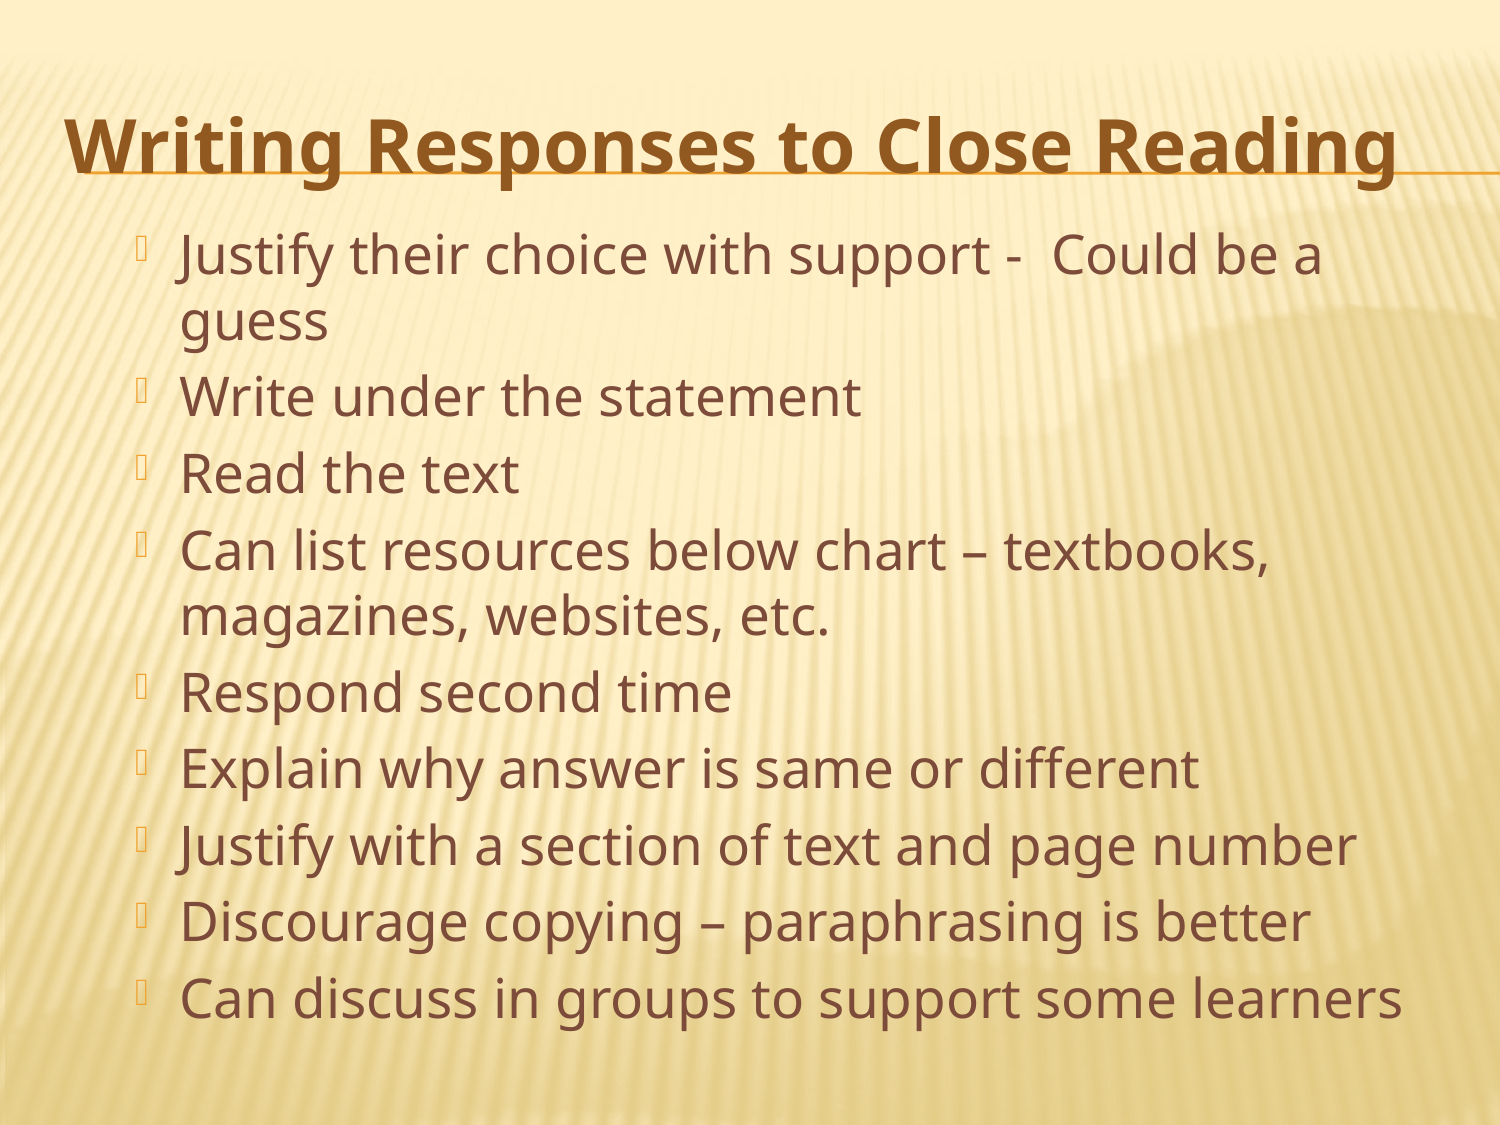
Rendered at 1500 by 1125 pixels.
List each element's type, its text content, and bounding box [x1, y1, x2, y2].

list Justify their choice with support - Could be a guess Write under the statement Read the text Can list resources below chart – textbooks, magazines, websites, etc. Respond second time Explain why answer is same or different Justify with a section of text and page number Discourage copying – paraphrasing is better Can discuss in groups to support some learners [50, 212, 1475, 1050]
title Writing Responses to Close Reading [50, 75, 1475, 212]
